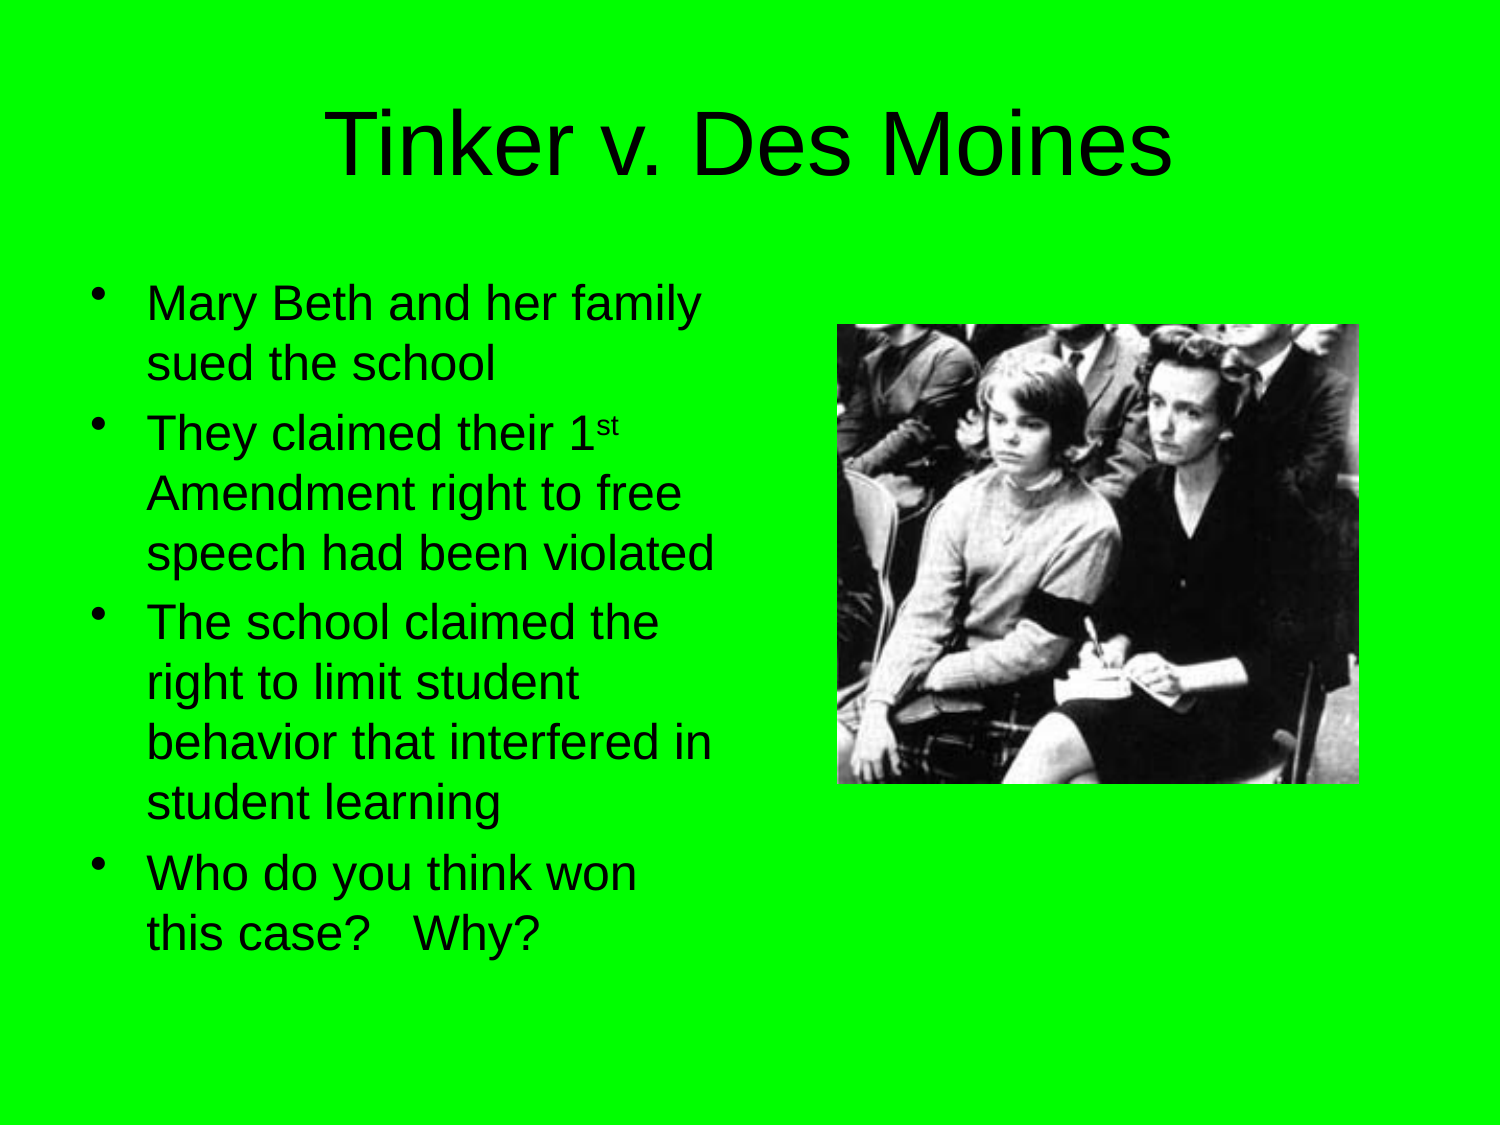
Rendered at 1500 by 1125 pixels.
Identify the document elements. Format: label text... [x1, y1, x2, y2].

title Tinker v. Des Moines [75, 45, 1425, 233]
list Mary Beth and her family sued the school They claimed their 1st Amendment right to free speech had been violated The school claimed the right to limit student behavior that interfered in student learning Who do you think won this case? Why? [75, 262, 738, 1075]
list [837, 324, 1359, 784]
